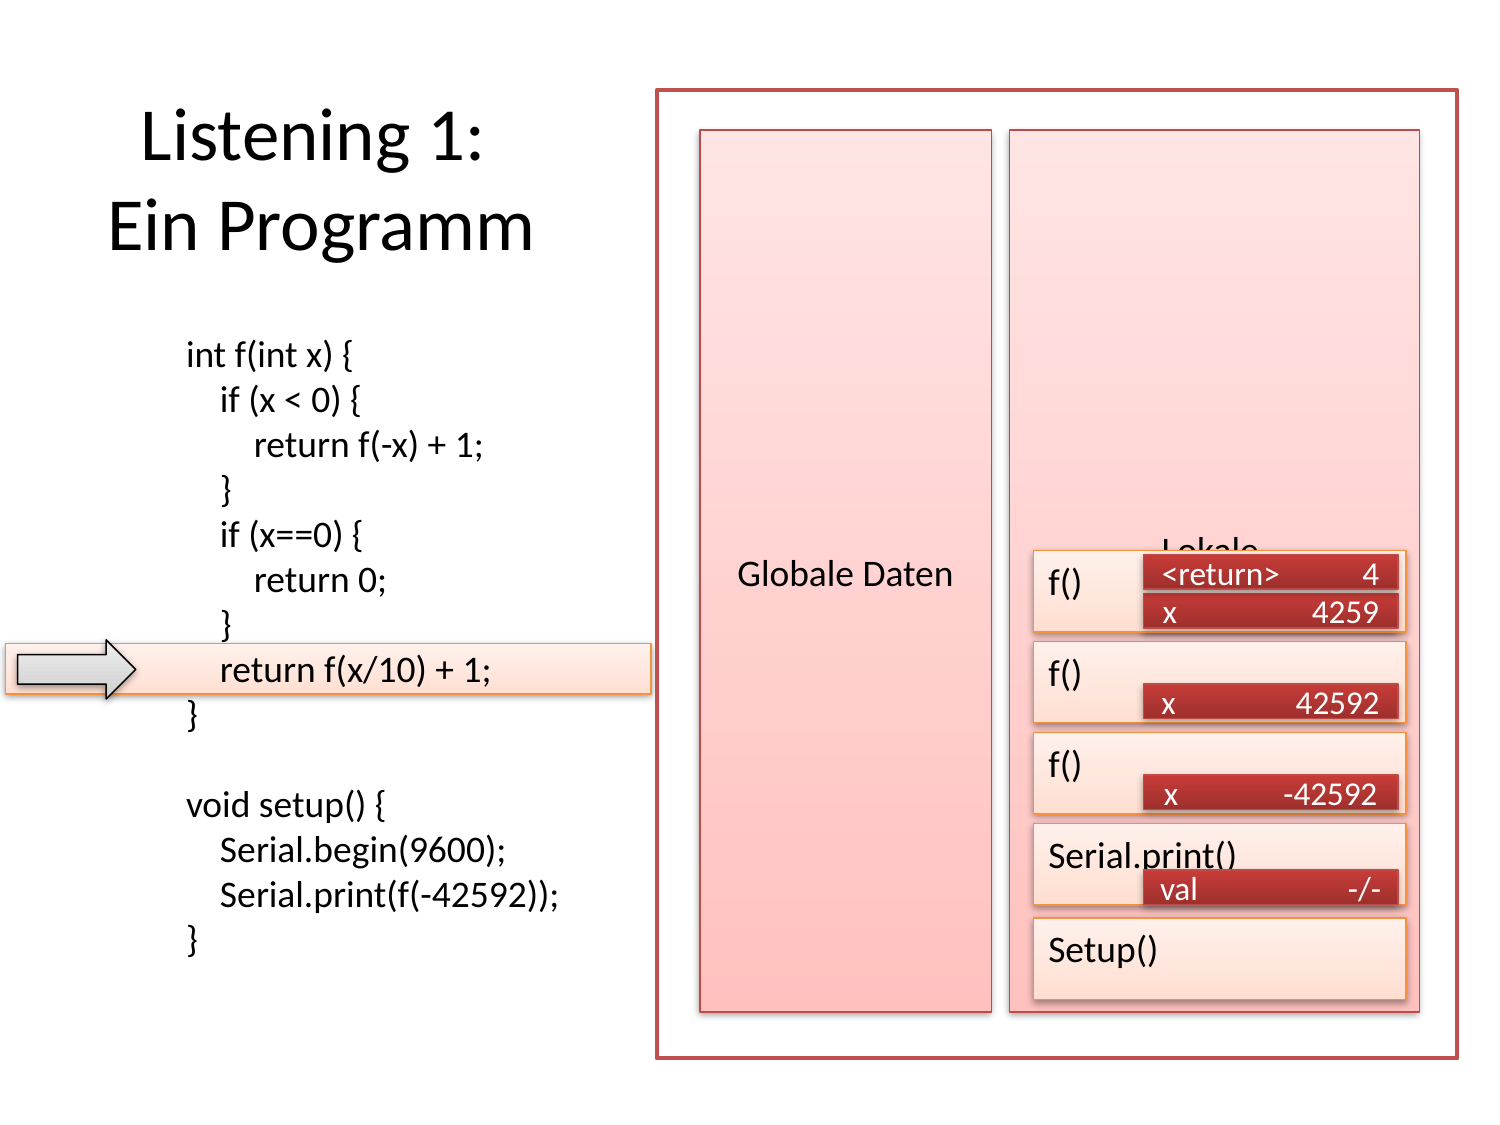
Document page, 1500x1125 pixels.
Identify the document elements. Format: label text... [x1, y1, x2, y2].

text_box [1033, 732, 1407, 815]
text_box int f(int x) { if (x < 0) { return f(-x) + 1; } if (x==0) { return 0; } return f(x/10) + 1; } void setup() { Serial.begin(9600); Serial.print(f(-42592)); } [171, 707, 650, 968]
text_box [5, 639, 650, 700]
text_box Listening 1: Ein Programm [0, 78, 644, 273]
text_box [656, 89, 1458, 1059]
text_box int f(int x) { if (x < 0) { return f(-x) + 1; } if (x==0) { return 0; } return f(x/10) + 1; } void setup() { Serial.begin(9600); Serial.print(f(-42592)); } [171, 322, 650, 638]
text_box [1033, 641, 1407, 723]
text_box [1033, 550, 1407, 633]
